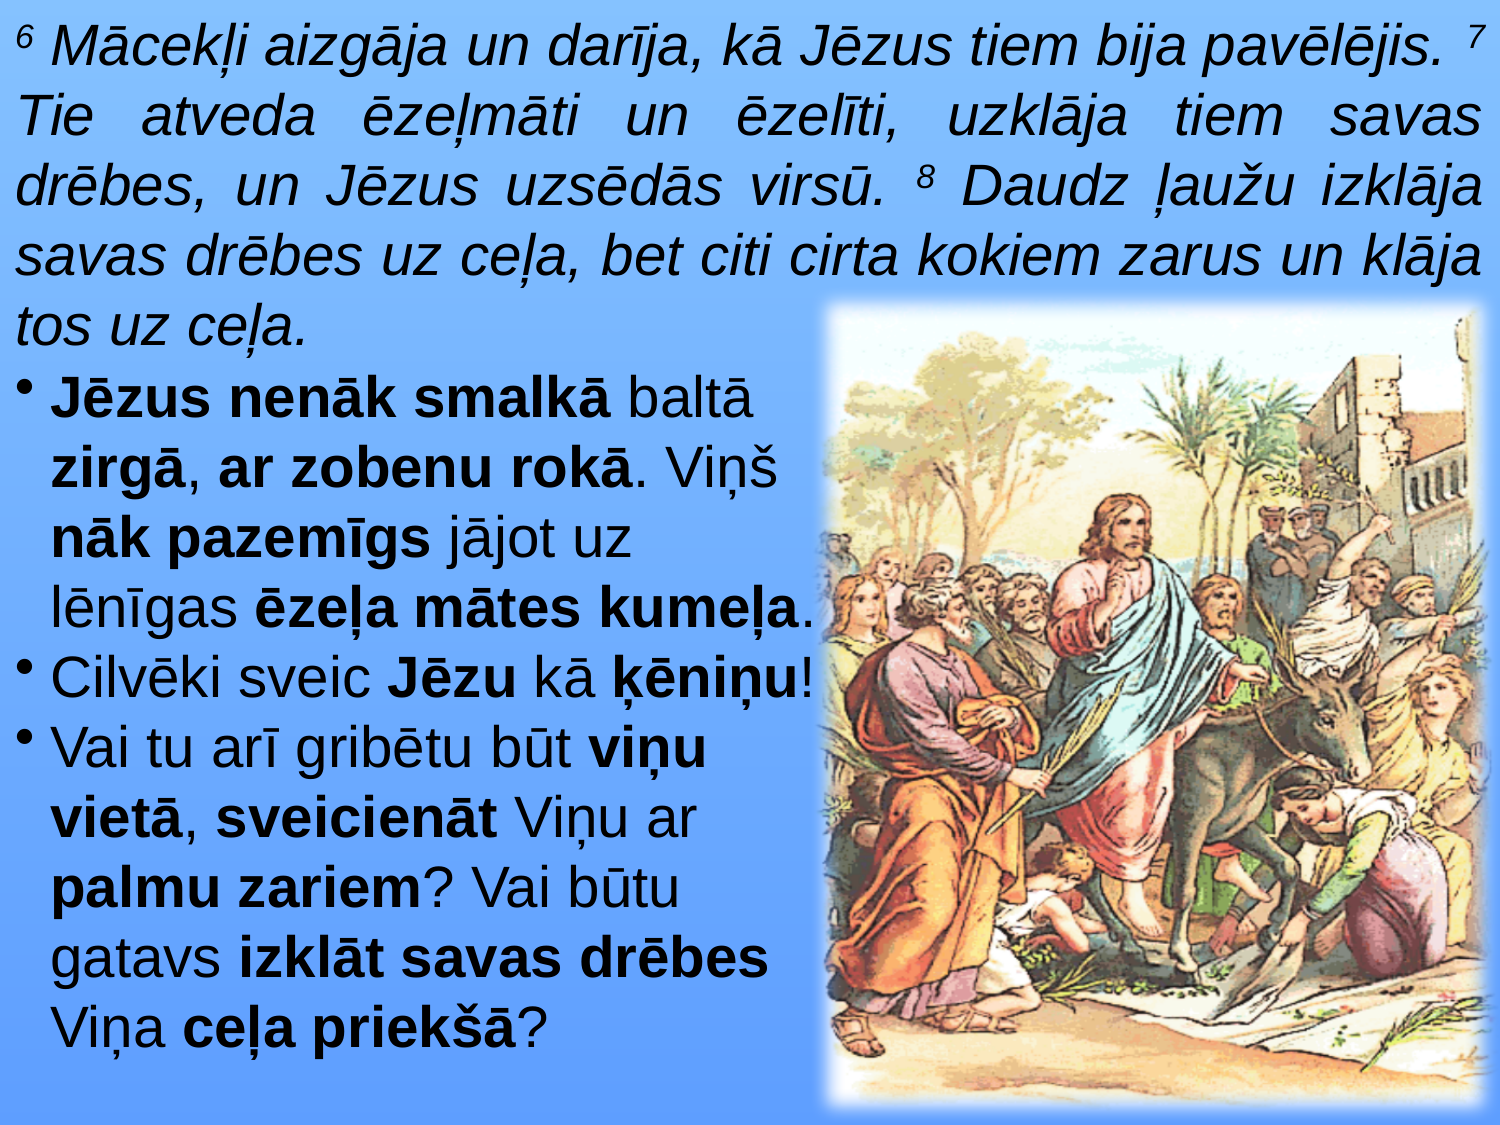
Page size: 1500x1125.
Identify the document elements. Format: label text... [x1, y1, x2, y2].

list 6 Mācekļi aizgāja un darīja, kā Jēzus tiem bija pavēlējis. 7 Tie atveda ēzeļmāti un ēzelīti, uzklāja tiem savas drēbes, un Jēzus uzsēdās virsū. 8 Daudz ļaužu izklāja savas drēbes uz ceļa, bet citi cirta kokiem zarus un klāja tos uz ceļa. [0, 0, 1500, 178]
text_box Jēzus nenāk smalkā baltā zirgā, ar zobenu rokā. Viņš nāk pazemīgs jājot uz lēnīgas ēzeļa mātes kumeļa. Cilvēki sveic Jēzu kā ķēniņu! Vai tu arī gribētu būt viņu vietā, sveicienāt Viņu ar palmu zariem? Vai būtu gatavs izklāt savas drēbes Viņa ceļa priekšā? [0, 351, 803, 1067]
picture [808, 285, 1500, 1125]
